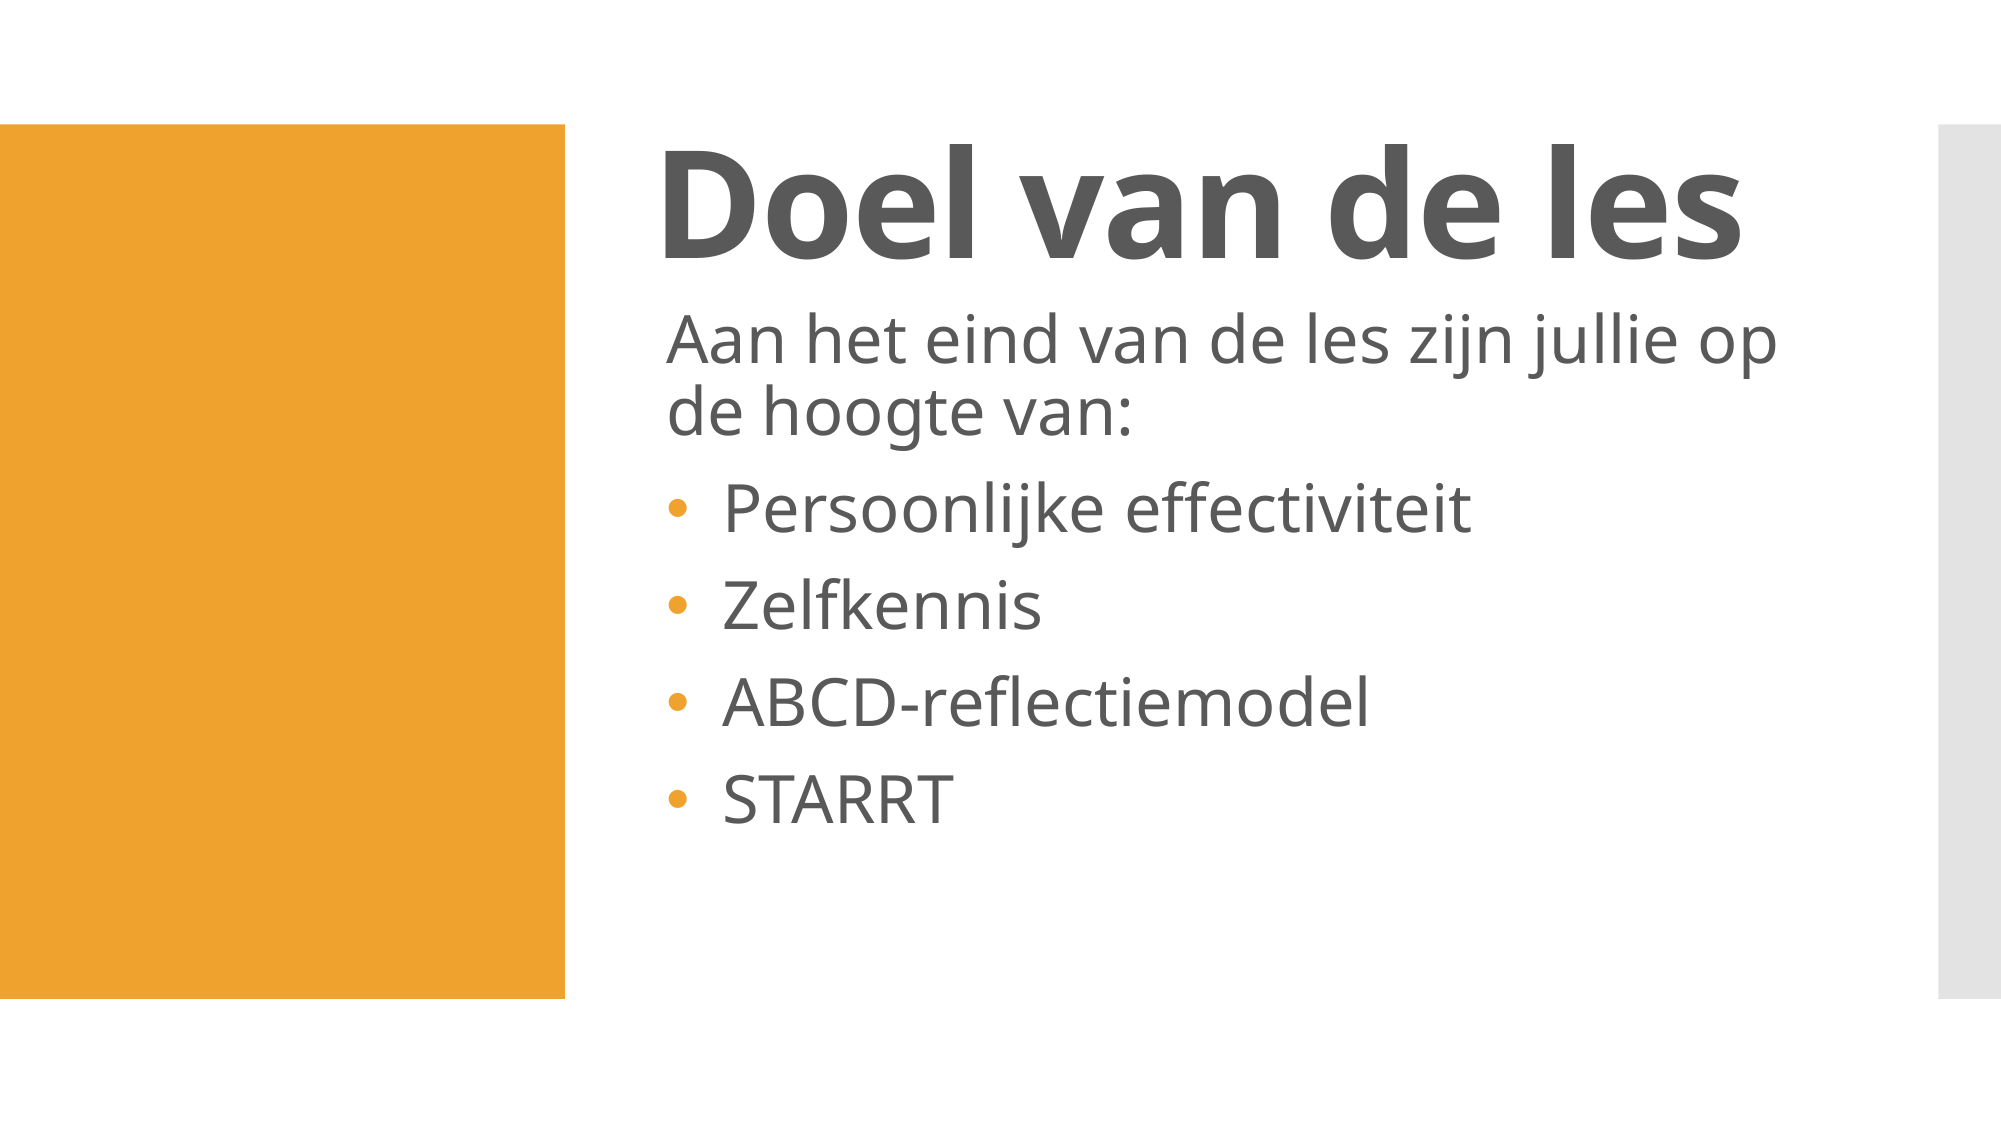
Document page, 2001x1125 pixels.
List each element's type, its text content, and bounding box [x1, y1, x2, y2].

list Aan het eind van de les zijn jullie op de hoogte van: Persoonlijke effectiviteit Zelfkennis ABCD-reflectiemodel STARRT [651, 298, 1852, 993]
title Doel van de les [637, 121, 1835, 299]
